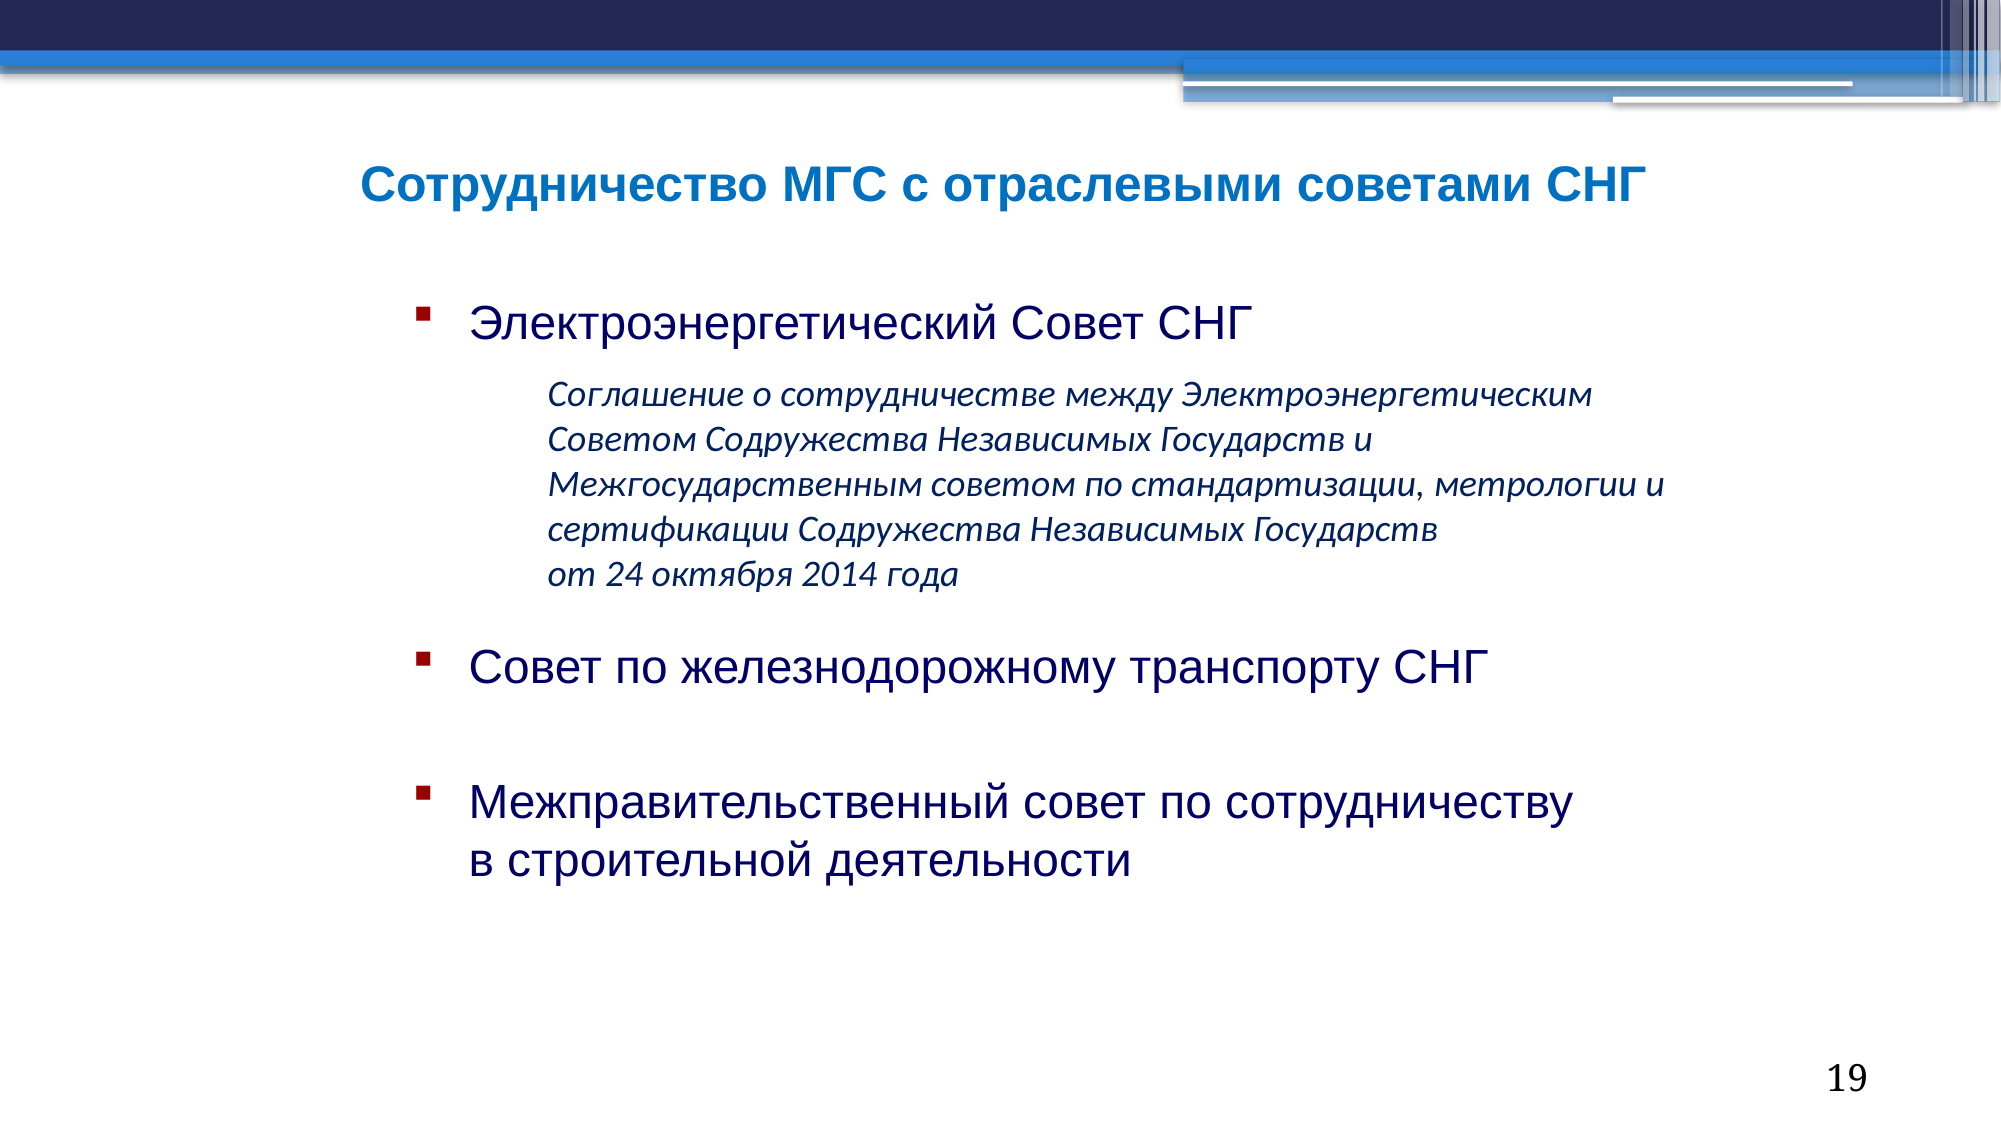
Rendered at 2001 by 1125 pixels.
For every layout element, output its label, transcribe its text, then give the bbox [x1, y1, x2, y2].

text_box Межправительственный совет по сотрудничеству в строительной деятельности [397, 763, 1615, 893]
text_box Сотрудничество МГС с отраслевыми советами СНГ [267, 144, 1739, 220]
text_box Совет по железнодорожному транспорту СНГ [397, 628, 1567, 701]
text_box Электроэнергетический Совет СНГ [397, 284, 1308, 357]
slide_number 19 [1811, 1046, 1979, 1107]
text_box Соглашение о сотрудничестве между Электроэнергетическим Советом Содружества Независимых Государств и Межгосударственным советом по стандартизации, метрологии и сертификации Содружества Независимых Государств от 24 октября 2014 года [532, 361, 1756, 602]
